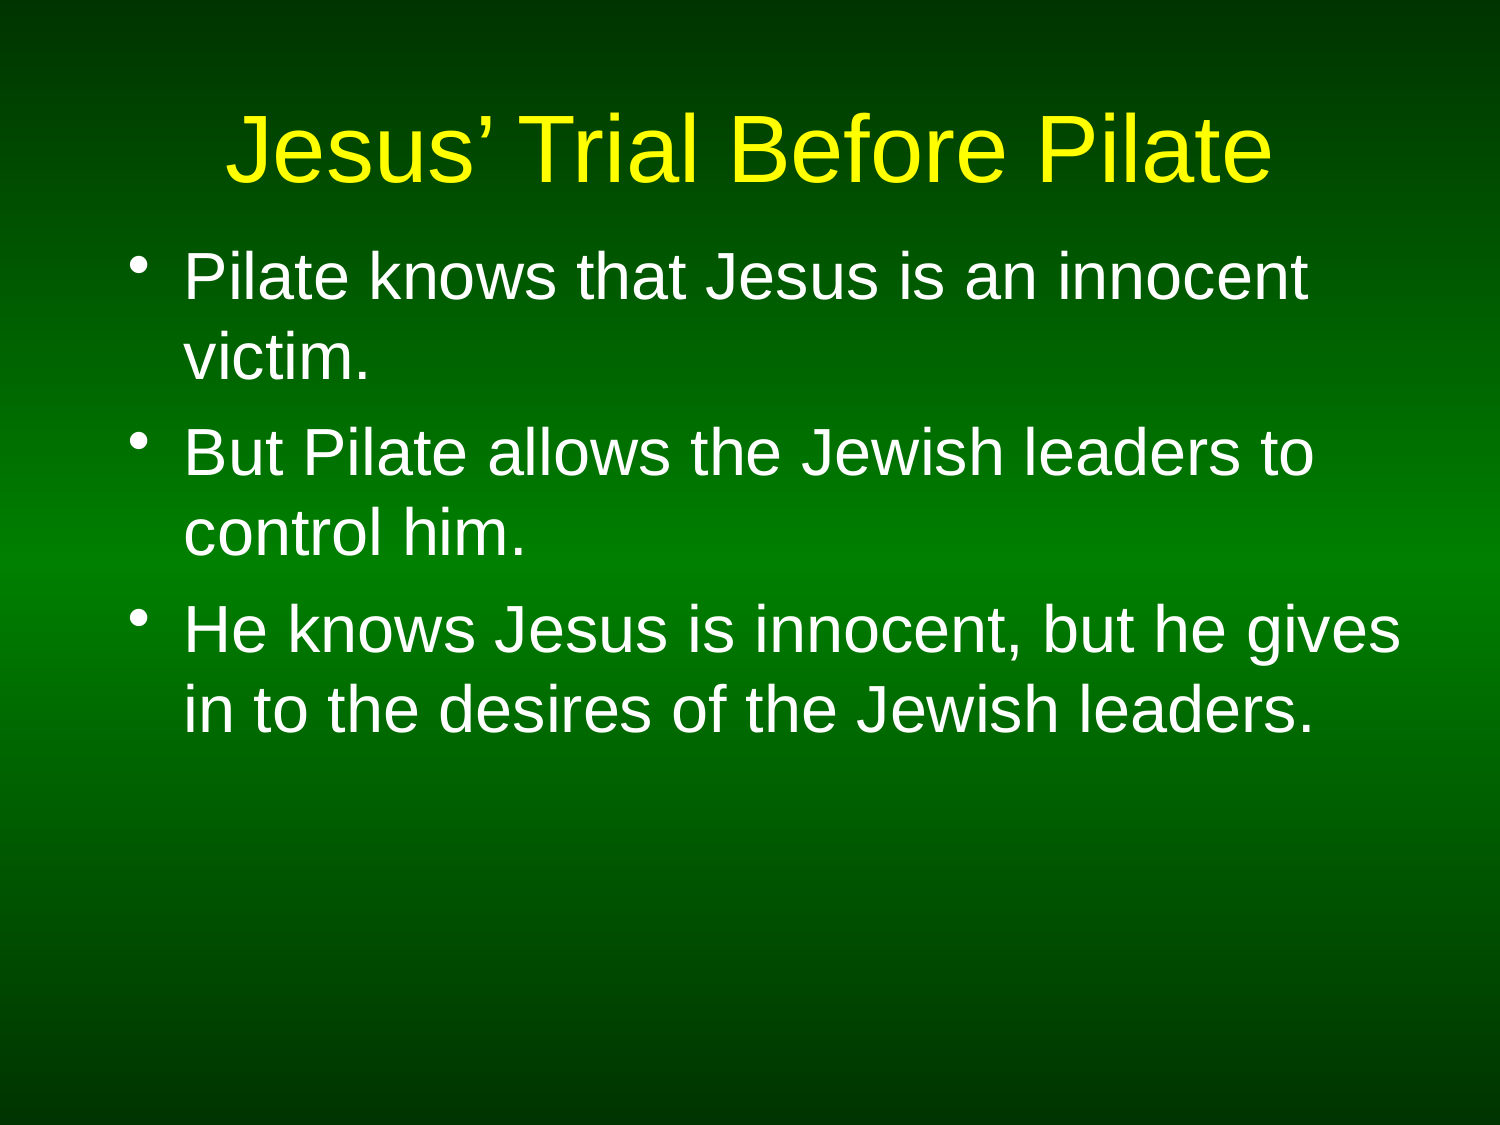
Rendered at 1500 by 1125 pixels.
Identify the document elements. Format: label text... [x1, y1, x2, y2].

title Jesus’ Trial Before Pilate [37, 50, 1463, 238]
list Pilate knows that Jesus is an innocent victim. But Pilate allows the Jewish leaders to control him. He knows Jesus is innocent, but he gives in to the desires of the Jewish leaders. [112, 224, 1463, 1125]
